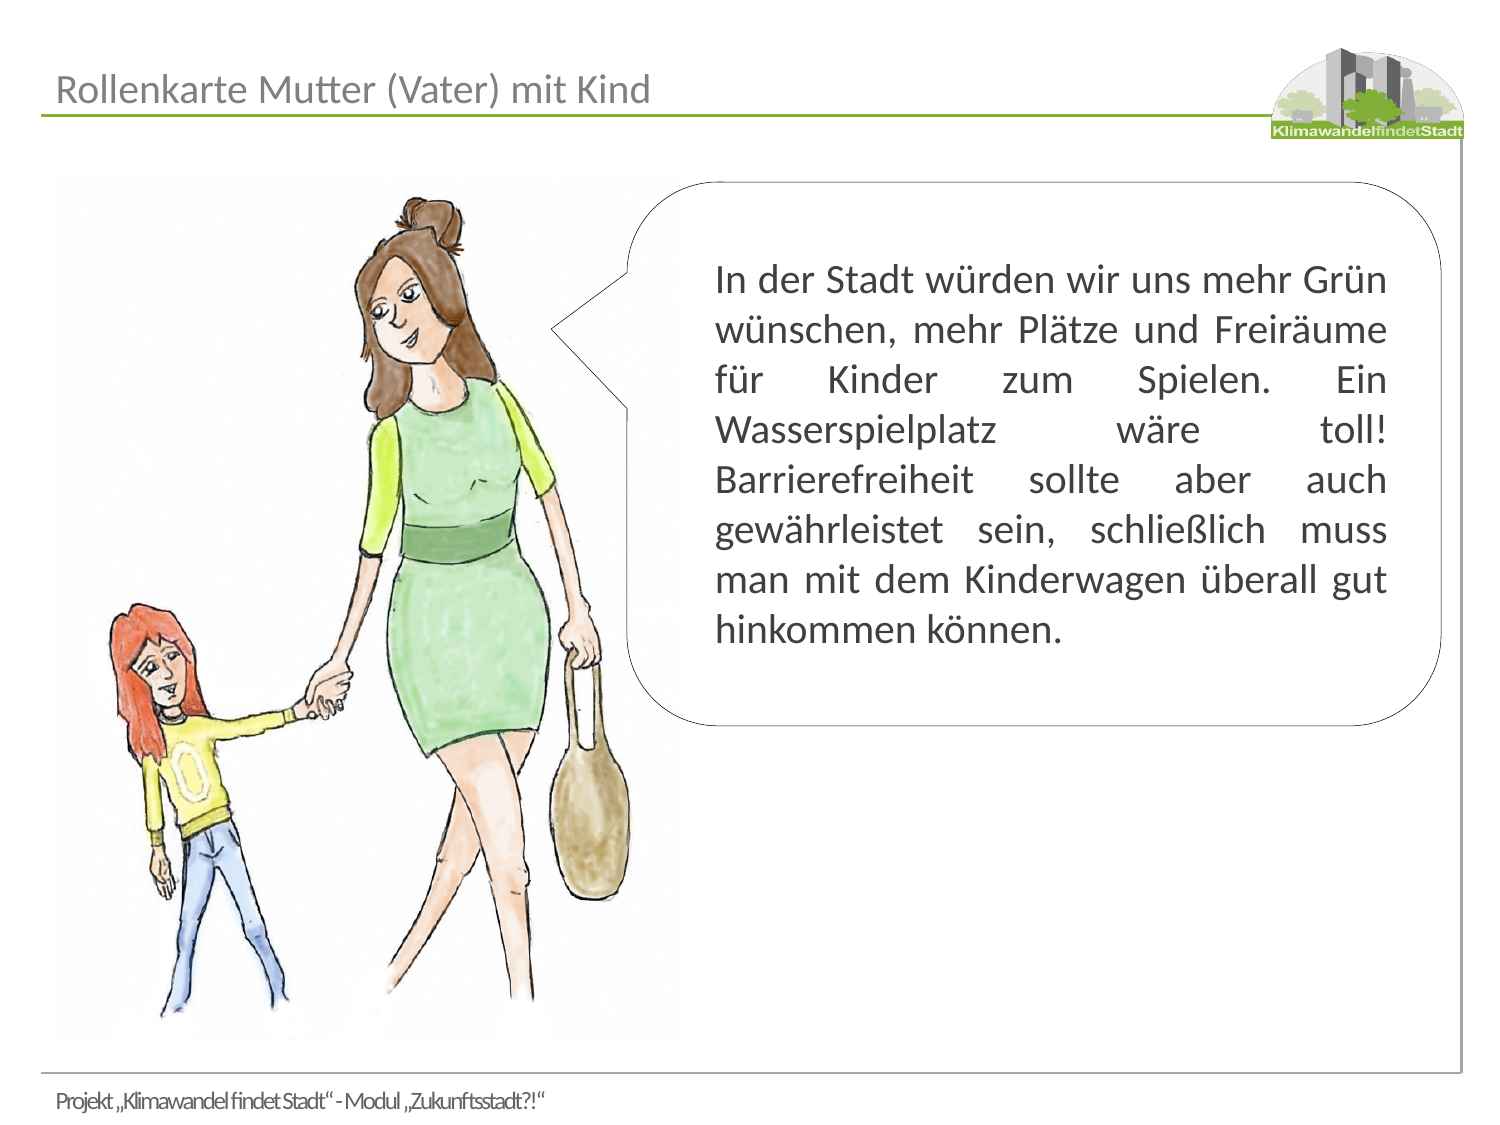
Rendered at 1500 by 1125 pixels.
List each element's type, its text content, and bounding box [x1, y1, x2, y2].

picture [54, 172, 682, 1042]
text_box Projekt „Klimawandel findet Stadt“ - Modul „Zukunftsstadt?!“ [40, 1078, 1194, 1122]
picture [1271, 4, 1464, 139]
text_box Rollenkarte Mutter (Vater) mit Kind [40, 54, 1100, 115]
text_box [685, 179, 1444, 728]
